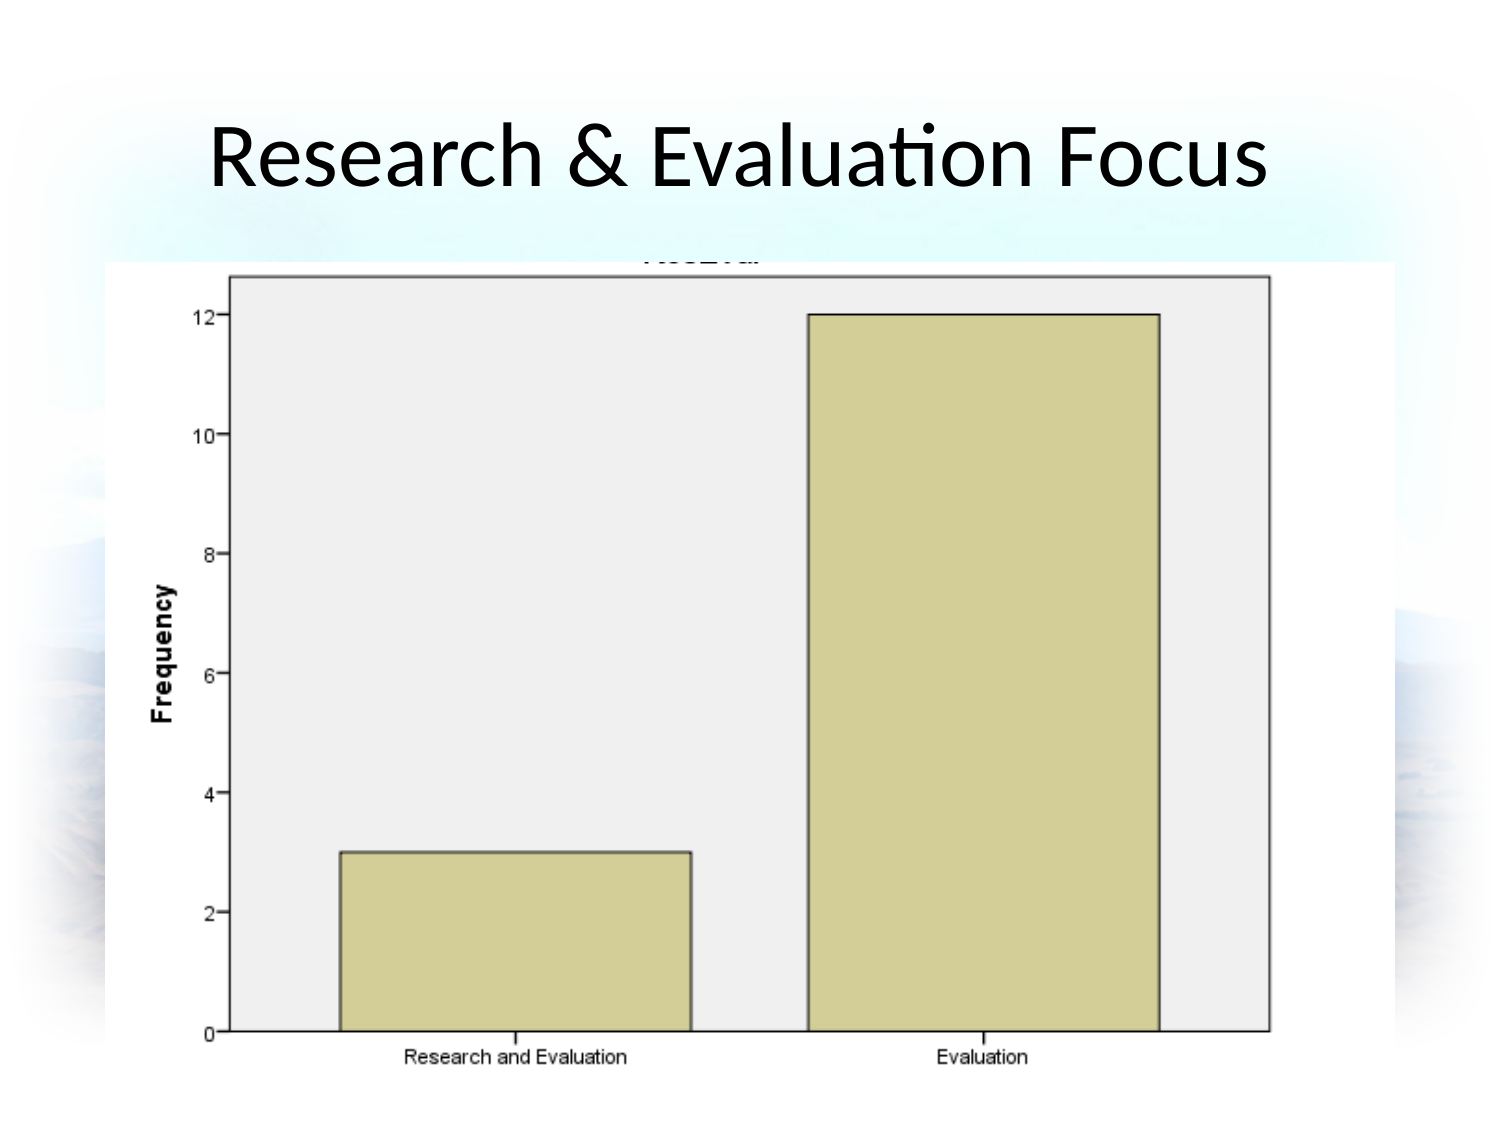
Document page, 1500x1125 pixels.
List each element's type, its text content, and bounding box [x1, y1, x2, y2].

title Research & Evaluation Focus [75, 45, 1425, 256]
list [74, 262, 1426, 1083]
